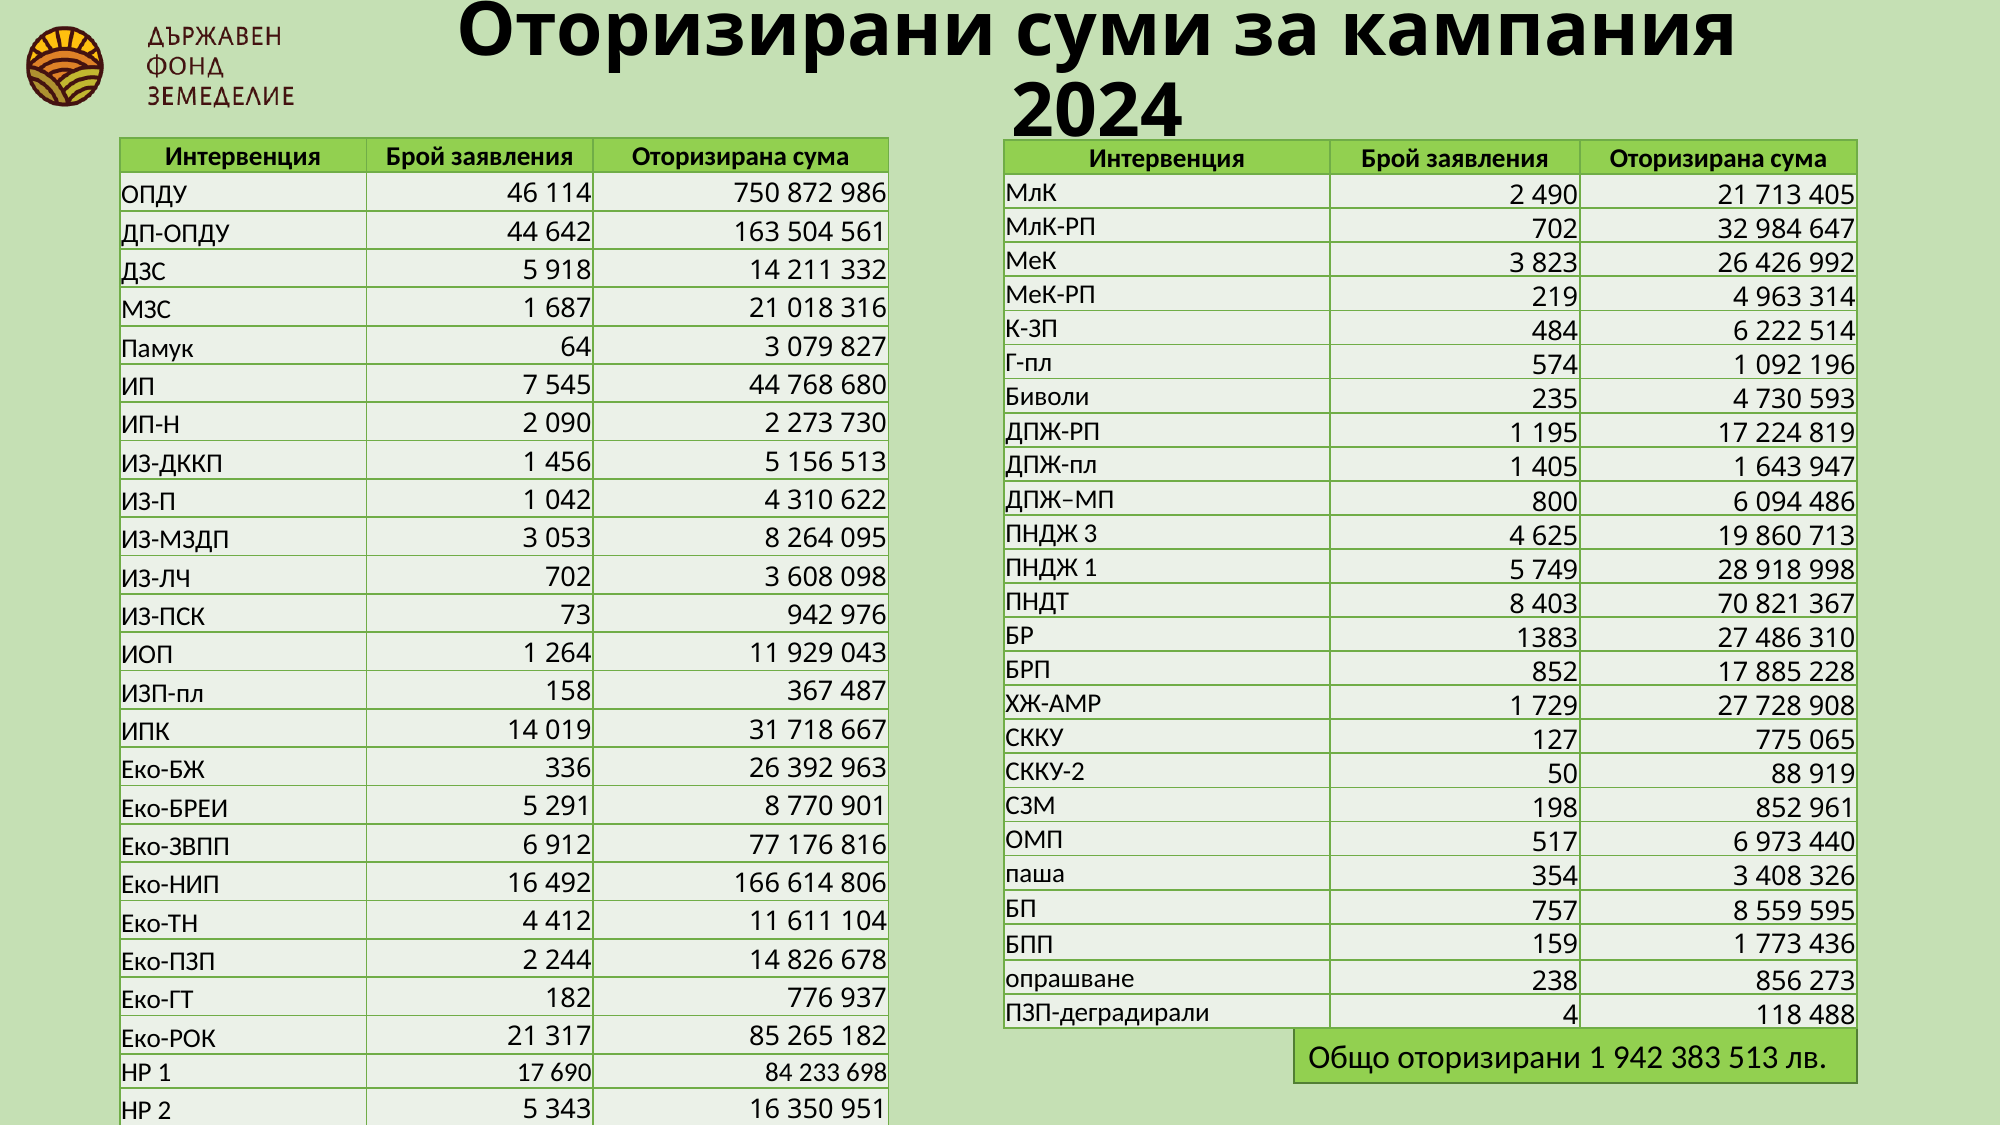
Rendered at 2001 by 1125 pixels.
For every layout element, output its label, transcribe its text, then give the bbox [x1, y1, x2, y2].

table_header Интервенция [121, 139, 366, 171]
table_cell ИП [121, 365, 366, 401]
table_cell БП [1005, 891, 1329, 923]
table_cell МЗС [121, 288, 366, 325]
table_cell 5 918 [367, 250, 592, 286]
table_cell 1 687 [367, 288, 592, 325]
table_cell 163 504 561 [594, 212, 888, 248]
table_cell 3 408 326 [1581, 856, 1856, 889]
table_cell 46 114 [367, 173, 592, 210]
table_cell ДЗС [121, 250, 366, 286]
table_cell ИЗ-П [121, 480, 366, 516]
table_cell 856 273 [1581, 961, 1856, 993]
table_cell паша [1005, 856, 1329, 889]
table_header Брой заявления [1331, 141, 1579, 173]
table_cell 367 487 [594, 671, 888, 708]
table_cell Еко-НИП [121, 863, 366, 900]
table_cell 852 [1331, 652, 1579, 684]
table_cell МлК-РП [1005, 209, 1329, 241]
table_cell 2 090 [367, 403, 592, 440]
table_cell 2 244 [367, 940, 592, 976]
table_cell 3 608 098 [594, 556, 888, 593]
table_cell МлК [1005, 175, 1329, 207]
table_cell 27 486 310 [1581, 618, 1856, 650]
table_cell БР [1005, 618, 1329, 650]
table_cell 775 065 [1581, 720, 1856, 752]
table_cell 4 412 [367, 901, 592, 938]
table_cell 702 [1331, 209, 1579, 241]
table_cell СККУ-2 [1005, 754, 1329, 787]
table_cell 5 343 [367, 1089, 592, 1125]
table_cell 8 770 901 [594, 786, 888, 823]
table_cell 21 018 316 [594, 288, 888, 325]
table_cell 198 [1331, 788, 1579, 821]
table_cell 17 224 819 [1581, 414, 1856, 446]
table_cell НР 2 [121, 1089, 366, 1125]
table_cell 158 [367, 671, 592, 708]
table_cell 14 211 332 [594, 250, 888, 286]
table_cell 127 [1331, 720, 1579, 752]
table_cell 2 273 730 [594, 403, 888, 440]
table_cell 484 [1331, 311, 1579, 344]
table_cell 11 611 104 [594, 901, 888, 938]
table_cell ИЗ-ДККП [121, 441, 366, 478]
table_cell 6 094 486 [1581, 482, 1856, 514]
table_cell 14 826 678 [594, 940, 888, 976]
table_cell ПНДЖ 3 [1005, 516, 1329, 548]
table_cell 6 912 [367, 825, 592, 861]
table_cell 238 [1331, 961, 1579, 993]
table_cell 182 [367, 978, 592, 1015]
table_cell 3 823 [1331, 243, 1579, 275]
table_cell ДПЖ-пл [1005, 448, 1329, 480]
table_cell 750 872 986 [594, 173, 888, 210]
table_cell 19 860 713 [1581, 516, 1856, 548]
table_cell Еко-ТН [121, 901, 366, 938]
table_cell МеК-РП [1005, 277, 1329, 310]
table_cell ИЗ-ПСК [121, 595, 366, 631]
table_cell Еко-БЖ [121, 748, 366, 785]
table_header Оторизирана сума [594, 139, 888, 171]
table_cell 3 079 827 [594, 327, 888, 363]
table_cell ИЗ-МЗДП [121, 518, 366, 555]
picture [0, 0, 319, 133]
table_cell 942 976 [594, 595, 888, 631]
table_cell 14 019 [367, 710, 592, 746]
table_cell ОМП [1005, 822, 1329, 855]
table_cell 354 [1331, 856, 1579, 889]
table_cell 44 642 [367, 212, 592, 248]
table_cell 50 [1331, 754, 1579, 787]
table_cell 1 729 [1331, 686, 1579, 718]
table_cell 16 492 [367, 863, 592, 900]
table_cell 8 264 095 [594, 518, 888, 555]
table_cell 1 456 [367, 441, 592, 478]
table_cell 219 [1331, 277, 1579, 310]
table_cell 32 984 647 [1581, 209, 1856, 241]
table_cell Г-пл [1005, 345, 1329, 378]
table_cell 73 [367, 595, 592, 631]
table_cell 235 [1331, 379, 1579, 412]
table_cell Еко-РОК [121, 1016, 366, 1053]
table_cell ИОП [121, 633, 366, 670]
table_cell 702 [367, 556, 592, 593]
table_cell ДПЖ-РП [1005, 414, 1329, 446]
table_cell 88 919 [1581, 754, 1856, 787]
table_cell ПНДЖ 1 [1005, 550, 1329, 582]
table_cell 4 730 593 [1581, 379, 1856, 412]
table_cell 1 195 [1331, 414, 1579, 446]
table_cell ПНДТ [1005, 584, 1329, 616]
table_cell 852 961 [1581, 788, 1856, 821]
table_cell 166 614 806 [594, 863, 888, 900]
table_cell 17 690 [367, 1055, 592, 1087]
table_cell 1 092 196 [1581, 345, 1856, 378]
table_cell НР 1 [121, 1055, 366, 1087]
table_cell ДП-ОПДУ [121, 212, 366, 248]
table_cell 70 821 367 [1581, 584, 1856, 616]
table_cell ПЗП-деградирали [1005, 995, 1329, 1027]
table_cell 3 053 [367, 518, 592, 555]
table_cell 5 291 [367, 786, 592, 823]
table_cell 4 625 [1331, 516, 1579, 548]
table_cell Еко-ПЗП [121, 940, 366, 976]
table_cell Биволи [1005, 379, 1329, 412]
table_cell 27 728 908 [1581, 686, 1856, 718]
table_cell 118 488 [1581, 995, 1856, 1027]
title Оторизирани суми за кампания 2024 [359, 5, 1836, 139]
table_cell БПП [1005, 925, 1329, 959]
table_cell 21 713 405 [1581, 175, 1856, 207]
table_cell 44 768 680 [594, 365, 888, 401]
table_cell 85 265 182 [594, 1016, 888, 1053]
table_cell 5 156 513 [594, 441, 888, 478]
table_cell 1383 [1331, 618, 1579, 650]
table_cell 776 937 [594, 978, 888, 1015]
table_cell 8 559 595 [1581, 891, 1856, 923]
table_cell 4 310 622 [594, 480, 888, 516]
table_cell ИП-Н [121, 403, 366, 440]
text_box Общо оторизирани 1 942 383 513 лв. [1293, 1029, 1858, 1084]
table_cell 6 973 440 [1581, 822, 1856, 855]
table_cell 26 426 992 [1581, 243, 1856, 275]
table_cell опрашване [1005, 961, 1329, 993]
table_cell СККУ [1005, 720, 1329, 752]
table_cell 84 233 698 [594, 1055, 888, 1087]
table_cell 1 264 [367, 633, 592, 670]
table_cell СЗМ [1005, 788, 1329, 821]
table_cell 7 545 [367, 365, 592, 401]
table_cell К-ЗП [1005, 311, 1329, 344]
table_cell 17 885 228 [1581, 652, 1856, 684]
table_cell 5 749 [1331, 550, 1579, 582]
table_cell 4 963 314 [1581, 277, 1856, 310]
table_cell ИЗП-пл [121, 671, 366, 708]
table_cell 1 643 947 [1581, 448, 1856, 480]
table_cell 26 392 963 [594, 748, 888, 785]
table_cell 21 317 [367, 1016, 592, 1053]
table_cell Еко-ЗВПП [121, 825, 366, 861]
table_cell ИПК [121, 710, 366, 746]
table_cell 77 176 816 [594, 825, 888, 861]
table_cell 28 918 998 [1581, 550, 1856, 582]
table_header Брой заявления [367, 139, 592, 171]
table_cell 159 [1331, 925, 1579, 959]
table_cell 1 405 [1331, 448, 1579, 480]
table_cell ДПЖ–МП [1005, 482, 1329, 514]
table_cell Еко-БРЕИ [121, 786, 366, 823]
table_cell ХЖ-АМР [1005, 686, 1329, 718]
table_cell 336 [367, 748, 592, 785]
table_cell 2 490 [1331, 175, 1579, 207]
table_cell 4 [1331, 995, 1579, 1027]
table_cell 757 [1331, 891, 1579, 923]
table_cell 1 042 [367, 480, 592, 516]
table_cell ИЗ-ЛЧ [121, 556, 366, 593]
table_cell 8 403 [1331, 584, 1579, 616]
table_cell МеК [1005, 243, 1329, 275]
table_cell Памук [121, 327, 366, 363]
table_cell 574 [1331, 345, 1579, 378]
table_header Оторизирана сума [1581, 141, 1856, 173]
table_cell 517 [1331, 822, 1579, 855]
table_cell Еко-ГТ [121, 978, 366, 1015]
table_cell 64 [367, 327, 592, 363]
table_cell 800 [1331, 482, 1579, 514]
table_cell 1 773 436 [1581, 925, 1856, 959]
table_cell 11 929 043 [594, 633, 888, 670]
table_cell 16 350 951 [594, 1089, 888, 1125]
table_cell БРП [1005, 652, 1329, 684]
table_header Интервенция [1005, 141, 1329, 173]
table_cell 6 222 514 [1581, 311, 1856, 344]
table_cell ОПДУ [121, 173, 366, 210]
table_cell 31 718 667 [594, 710, 888, 746]
